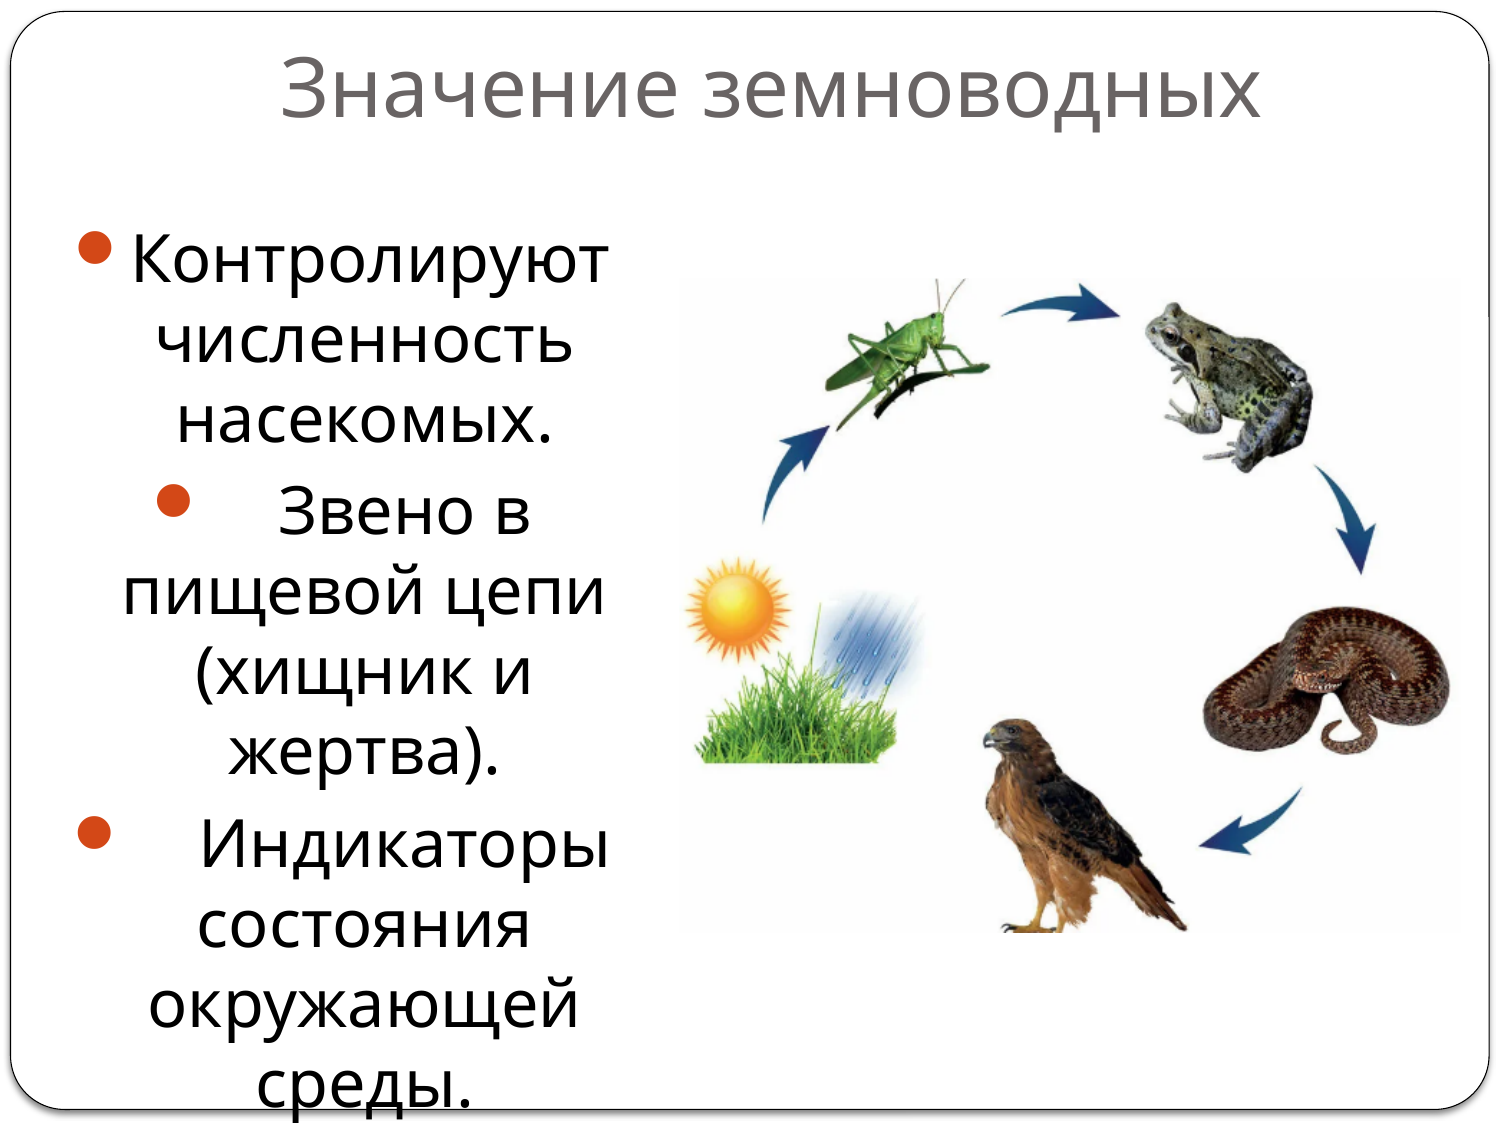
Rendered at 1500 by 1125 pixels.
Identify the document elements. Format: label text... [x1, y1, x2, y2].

picture [678, 278, 1461, 933]
title Значение земноводных [265, 0, 1500, 149]
list Контролируют численность насекомых. Звено в пищевой цепи (хищник и жертва). Индикаторы состояния окружающей среды. [5, 208, 680, 1125]
